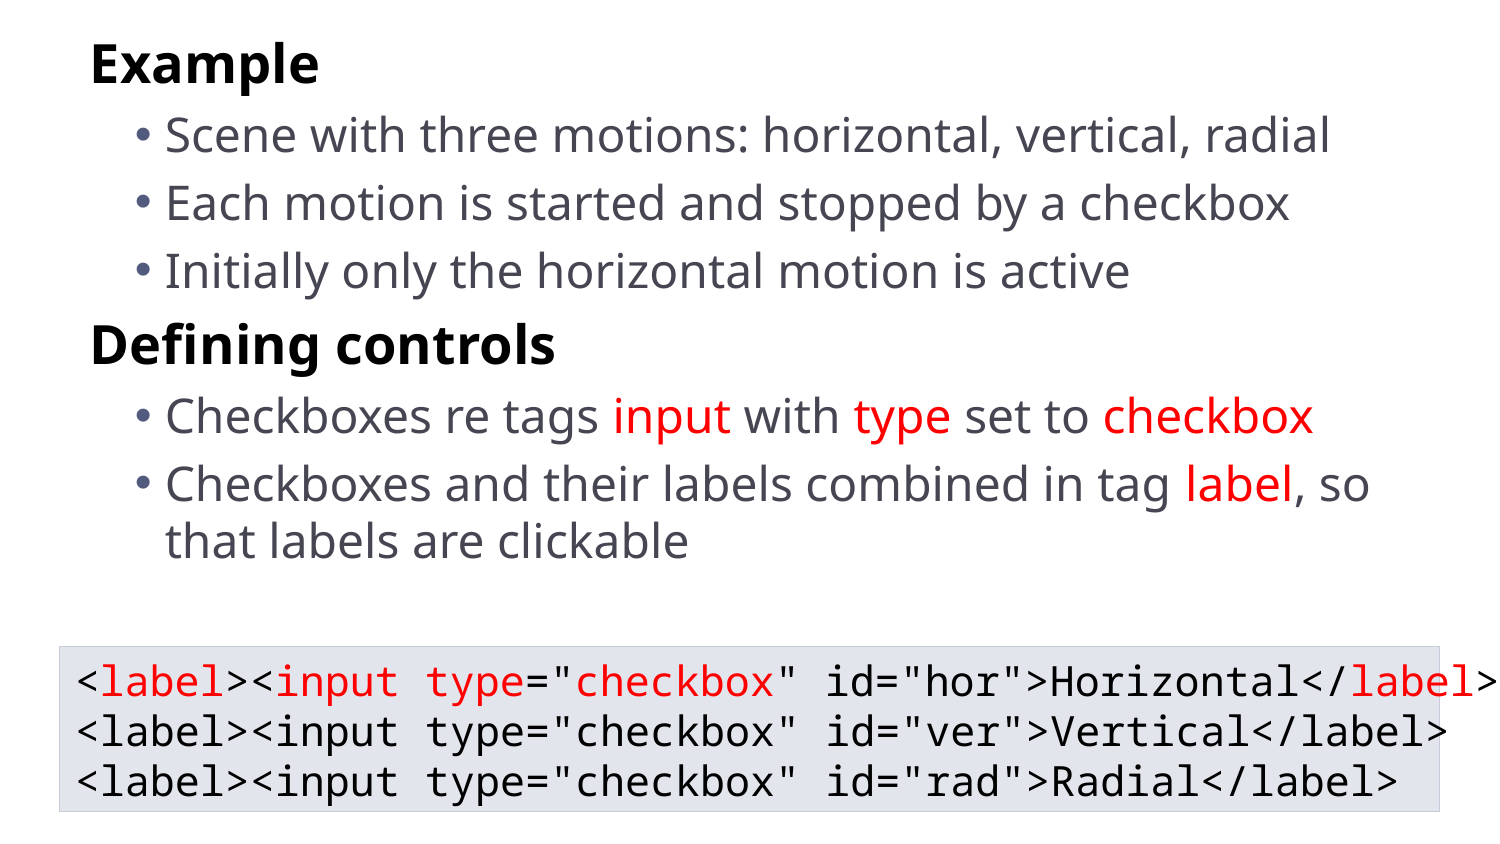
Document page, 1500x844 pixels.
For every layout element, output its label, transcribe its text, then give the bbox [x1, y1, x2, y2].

text_box <label><input type="checkbox" id="hor">Horizontal</label> <label><input type="checkbox" id="ver">Vertical</label> <label><input type="checkbox" id="rad">Radial</label> [59, 646, 1440, 812]
list Example Scene with three motions: horizontal, vertical, radial Each motion is started and stopped by a checkbox Initially only the horizontal motion is active Defining controls Checkboxes re tags input with type set to checkbox Checkboxes and their labels combined in tag label, so that labels are clickable [75, 21, 1475, 835]
